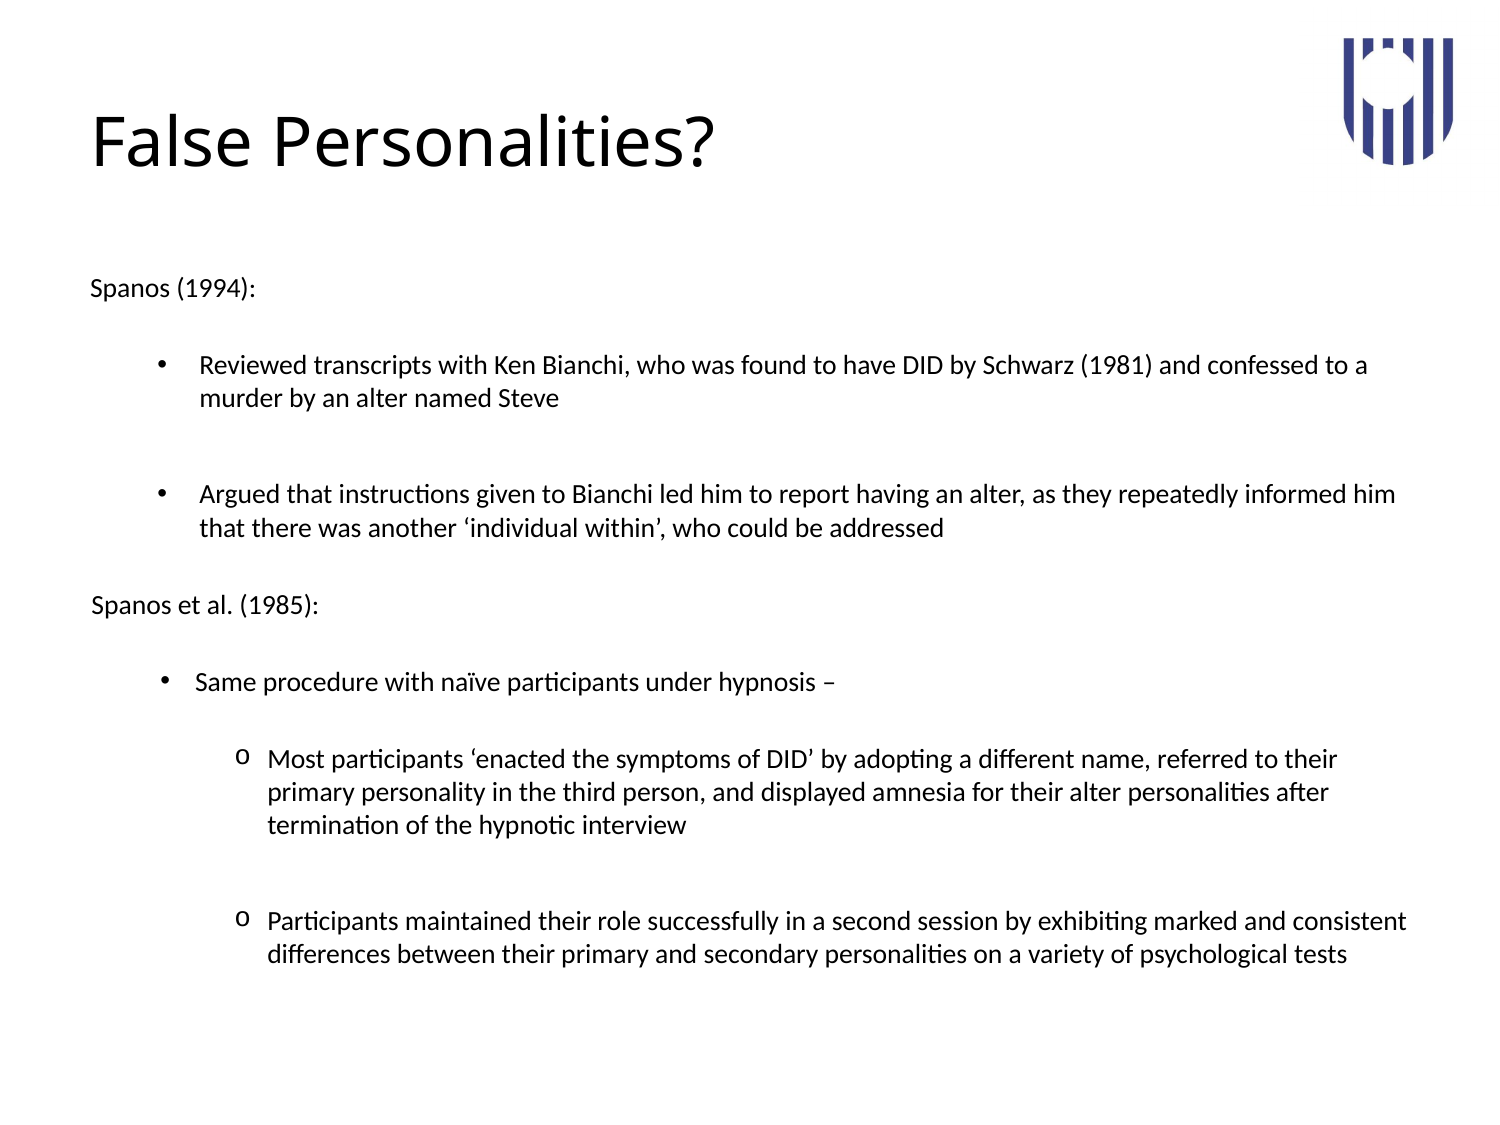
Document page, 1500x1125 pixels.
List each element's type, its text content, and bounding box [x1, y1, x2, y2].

title False Personalities? [75, 45, 1425, 233]
picture [1299, 7, 1499, 206]
list Spanos (1994): Reviewed transcripts with Ken Bianchi, who was found to have DID by Schwarz (1981) and confessed to a murder by an alter named Steve Argued that instructions given to Bianchi led him to report having an alter, as they repeatedly informed him that there was another ‘individual within’, who could be addressed Spanos et al. (1985): Same procedure with naïve participants under hypnosis – Most participants ‘enacted the symptoms of DID’ by adopting a different name, referred to their primary personality in the third person, and displayed amnesia for their alter personalities after termination of the hypnotic interview Participants maintained their role successfully in a second session by exhibiting marked and consistent differences between their primary and secondary personalities on a variety of psychological tests [75, 262, 1425, 1005]
